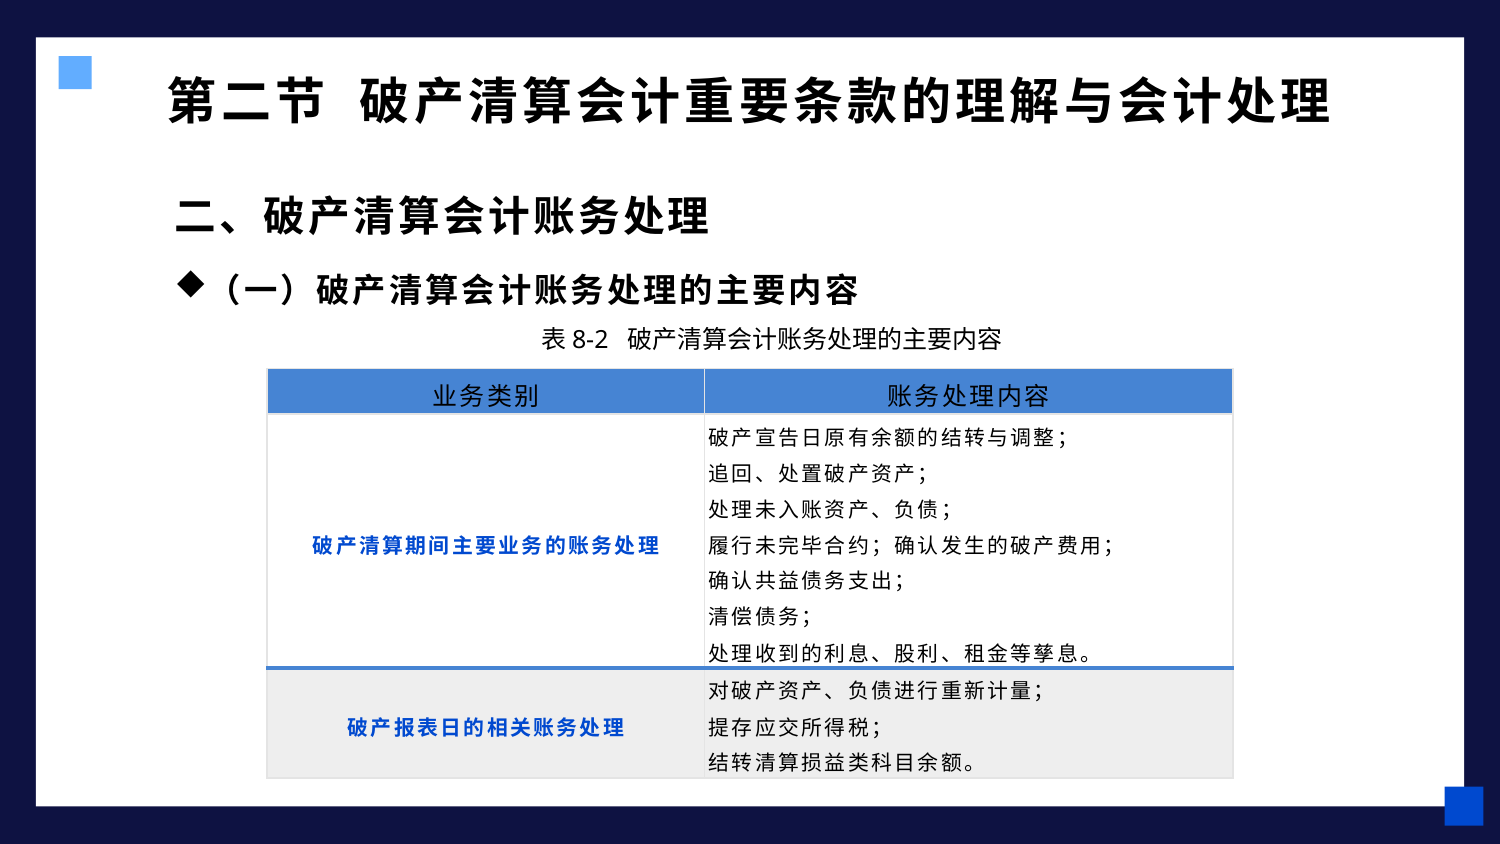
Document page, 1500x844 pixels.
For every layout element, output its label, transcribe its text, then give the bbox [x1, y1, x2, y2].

table_header 账务处理内容 [705, 369, 1232, 413]
title 第二节 破产清算会计重要条款的理解与会计处理 [141, 48, 1353, 138]
table_cell 破产宣告日原有余额的结转与调整； 追回、处置破产资产； 处理未入账资产、负债； 履行未完毕合约；确认发生的破产费用； 确认共益债务支出； 清偿债务； 处理收到的利息、股利、租金等孳息。 [705, 415, 1232, 666]
table_cell 破产清算期间主要业务的账务处理 [268, 415, 704, 666]
table_cell 破产报表日的相关账务处理 [268, 670, 704, 777]
list 二、破产清算会计账务处理 （一）破产清算会计账务处理的主要内容 [157, 179, 1376, 604]
table_header 业务类别 [268, 369, 704, 413]
table_cell 对破产资产、负债进行重新计量； 提存应交所得税； 结转清算损益类科目余额。 [705, 670, 1232, 777]
text_box 表8-2 破产清算会计账务处理的主要内容 [333, 315, 1167, 368]
